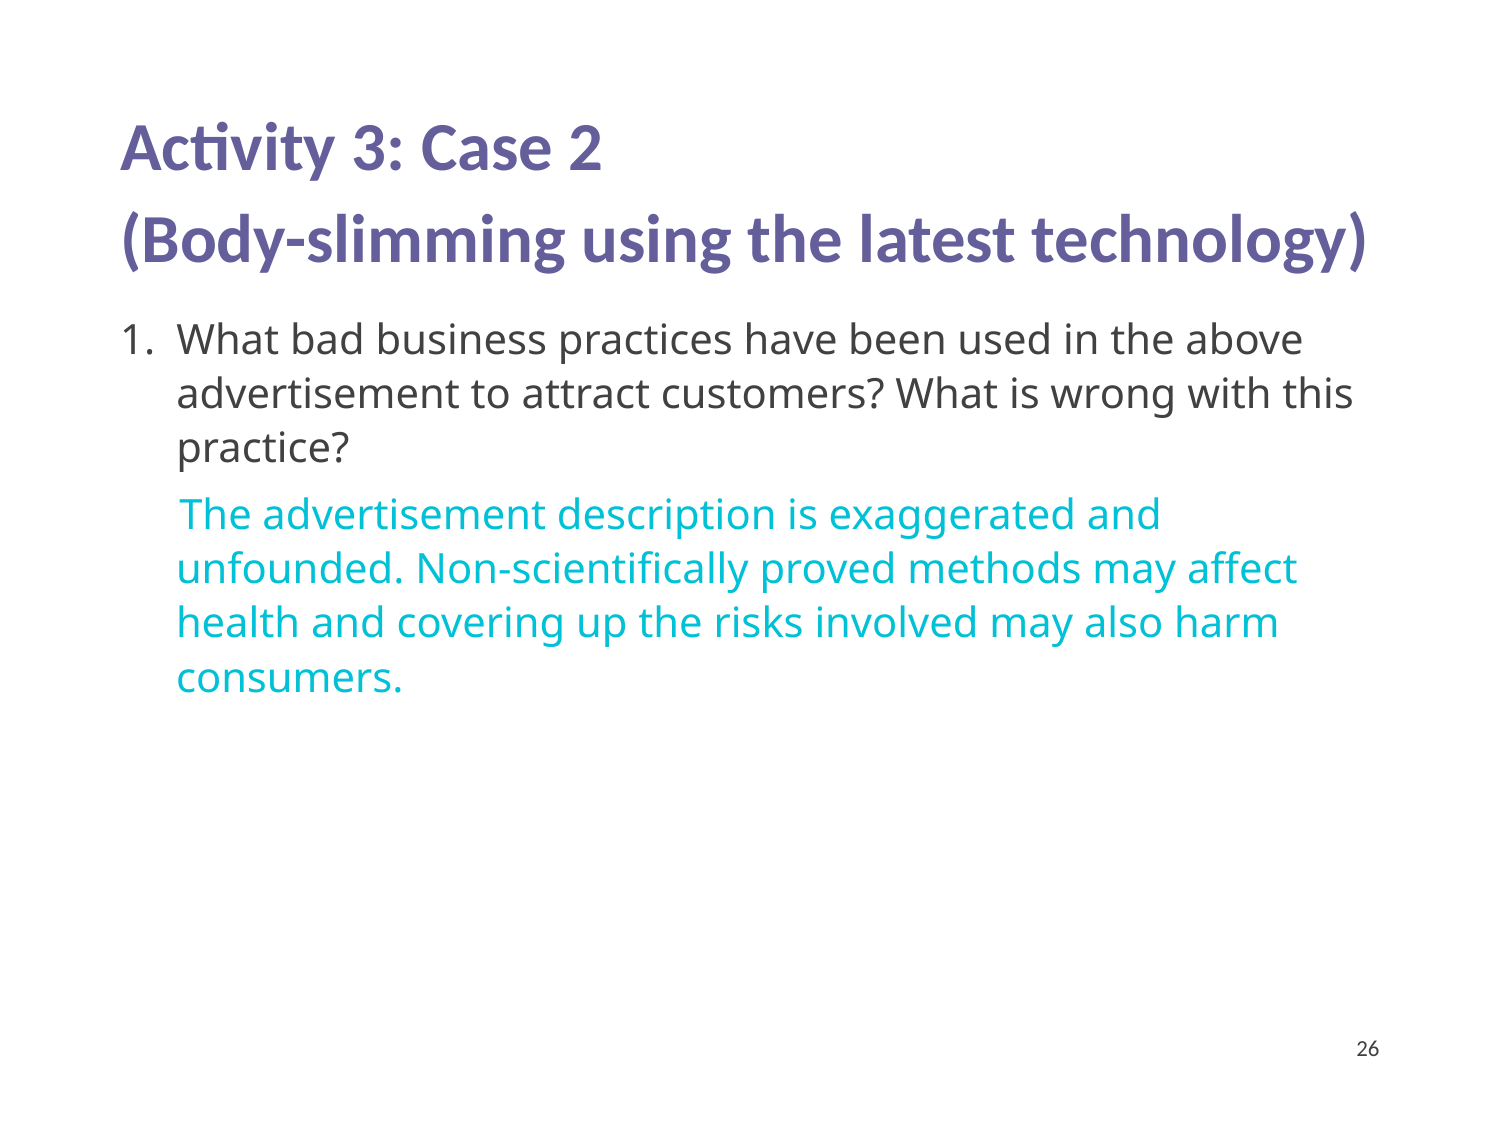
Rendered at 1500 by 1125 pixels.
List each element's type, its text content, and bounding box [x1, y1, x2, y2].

list What bad business practices have been used in the above advertisement to attract customers? What is wrong with this practice? The advertisement description is exaggerated and unfounded. Non-scientifically proved methods may affect health and covering up the risks involved may also harm consumers. [119, 308, 1381, 935]
list Activity 3: Case 2 (Body-slimming using the latest technology) [119, 113, 1381, 296]
slide_number 26 [1353, 1035, 1381, 1062]
